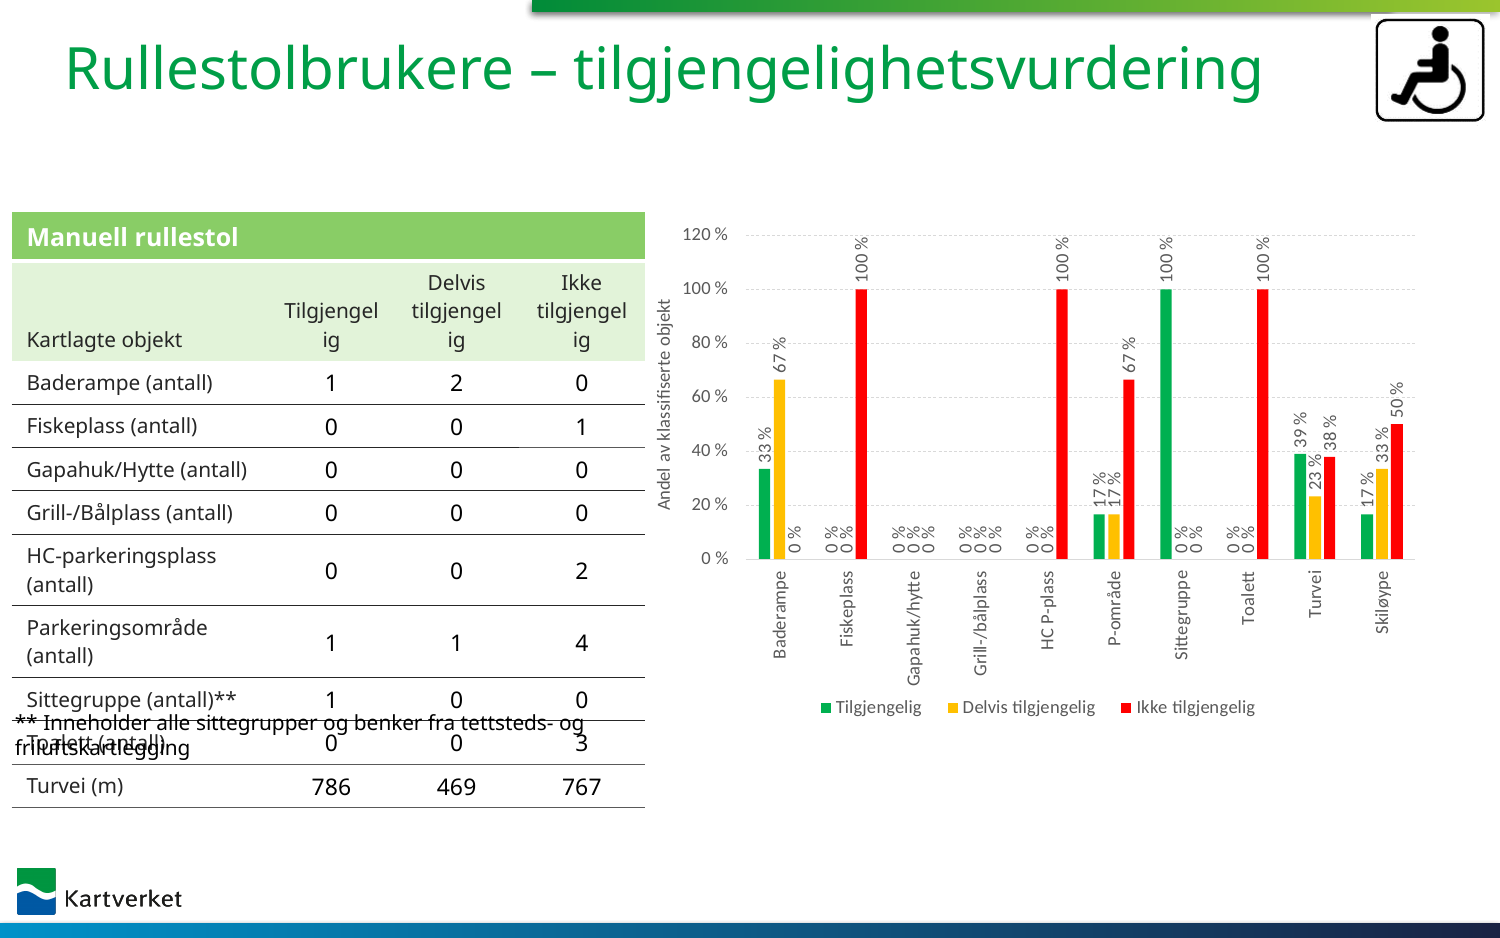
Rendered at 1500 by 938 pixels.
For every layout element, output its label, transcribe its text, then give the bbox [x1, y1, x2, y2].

table_cell 0 [394, 678, 519, 702]
table_cell Turvei (m) [12, 768, 269, 807]
picture [1371, 13, 1491, 127]
table_cell 1 [269, 361, 394, 404]
table_cell Kartlagte objekt [12, 263, 269, 361]
table_cell Delvis tilgjengelig [394, 263, 519, 361]
table_cell Tilgjengelig [269, 263, 394, 361]
table_cell 0 [394, 405, 519, 447]
table_cell 0 [269, 448, 394, 490]
table_cell 0 [519, 448, 638, 490]
table_cell 0 [394, 448, 519, 490]
table_cell 0 [394, 491, 519, 534]
table_cell 2 [394, 361, 519, 404]
table_cell 1 [519, 405, 638, 447]
table_cell 0 [519, 361, 638, 404]
picture [643, 218, 1426, 728]
table_cell Fiskeplass (antall) [12, 405, 269, 447]
table_cell 1 [394, 606, 519, 677]
table_cell 1 [269, 678, 394, 702]
table_cell 2 [519, 535, 638, 605]
table_cell HC-parkeringsplass (antall) [12, 535, 269, 605]
table_cell Parkeringsområde (antall) [12, 606, 269, 677]
table_cell 0 [519, 491, 638, 534]
table_cell 0 [519, 678, 638, 702]
table_cell 0 [394, 535, 519, 605]
table_cell Gapahuk/Hytte (antall) [12, 448, 269, 490]
table_cell 4 [519, 606, 638, 677]
table_cell Ikke tilgjengelig [519, 263, 638, 361]
text_box ** Inneholder alle sittegrupper og benker fra tettsteds- og friluftskartlegging [0, 702, 745, 768]
table_cell 1 [269, 606, 394, 677]
table_cell 0 [269, 491, 394, 534]
table_cell 767 [519, 768, 645, 807]
table_cell 469 [394, 768, 519, 807]
table_header Manuell rullestol [12, 212, 645, 259]
table_cell Baderampe (antall) [12, 361, 269, 404]
table_cell 0 [269, 405, 394, 447]
table_cell 0 [269, 535, 394, 605]
table_cell Grill-/Bålplass (antall) [12, 491, 269, 534]
text_box Rullestolbrukere – tilgjengelighetsvurdering [49, 12, 1372, 109]
table_cell Sittegruppe (antall)** [12, 678, 269, 702]
table_cell 786 [269, 768, 394, 807]
